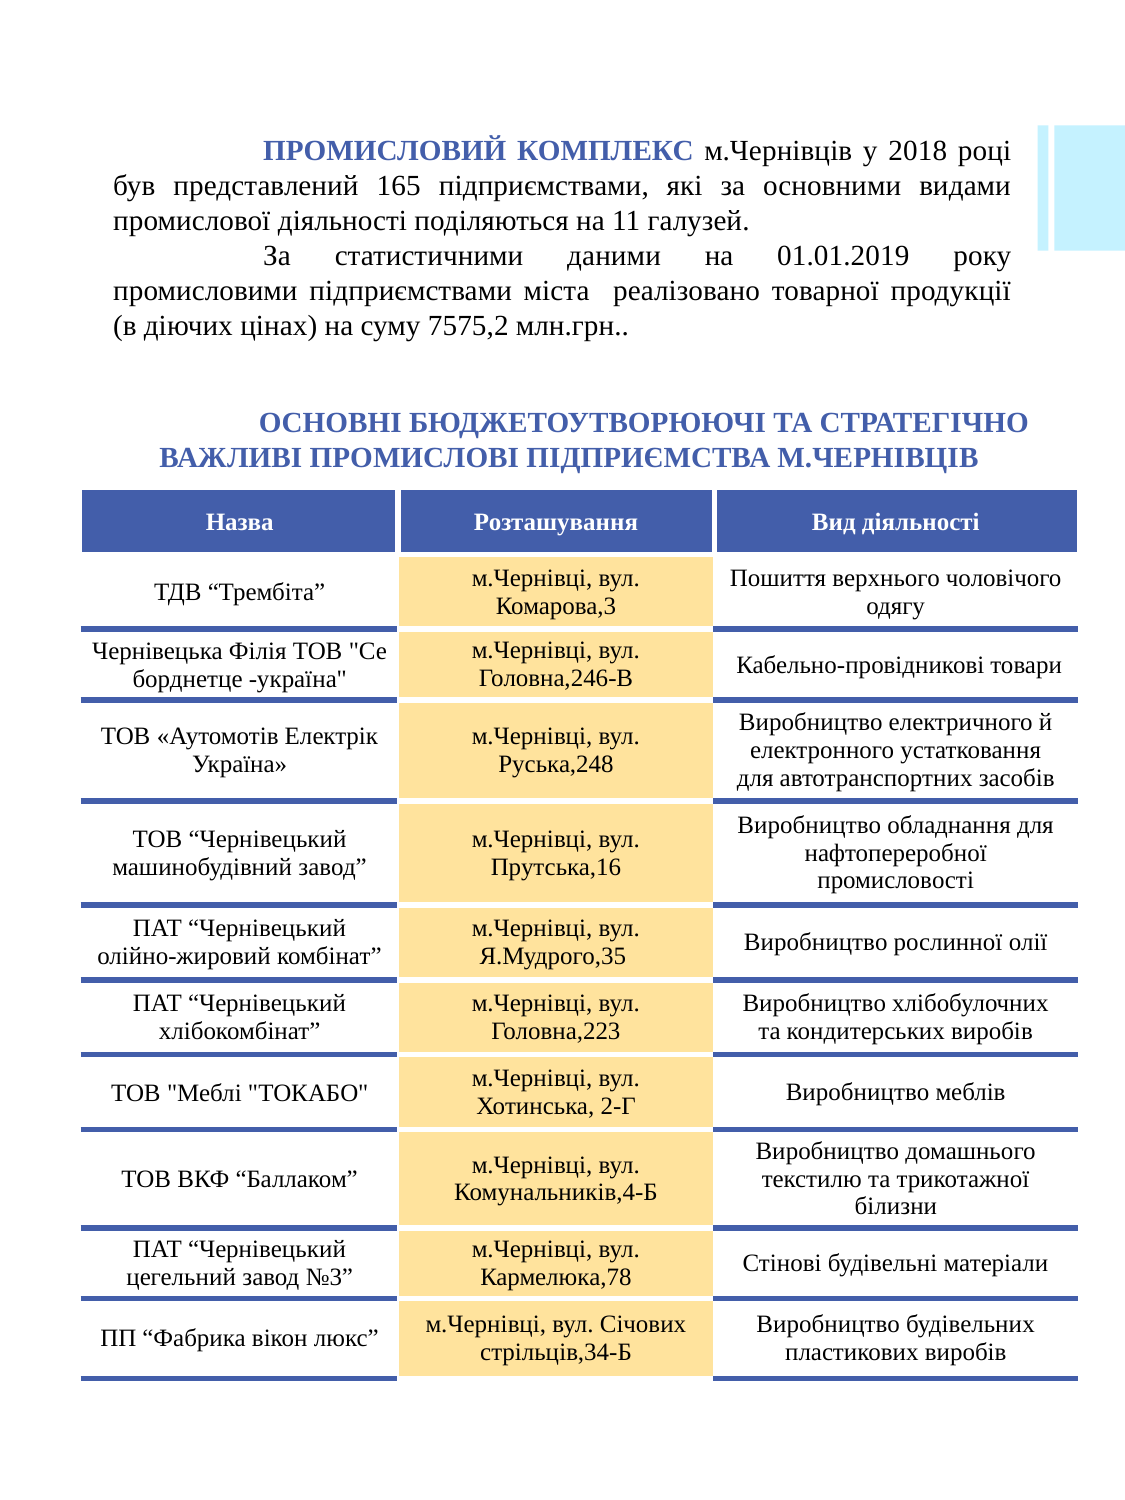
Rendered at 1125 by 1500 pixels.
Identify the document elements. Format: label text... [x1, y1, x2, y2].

text_box ОСНОВНІ БЮДЖЕТОУТВОРЮЮЧІ ТА СТРАТЕГІЧНО ВАЖЛИВІ ПРОМИСЛОВІ ПІДПРИЄМСТВА М.ЧЕРНІВЦІВ [65, 395, 1073, 490]
table_cell Виробництво домашнього текстилю та трикотажної білизни [715, 1132, 1077, 1225]
table_cell Виробництво хлібобулочних та кондитерських виробів [715, 983, 1077, 1052]
table_cell м.Чернівці, вул. Комарова,3 [399, 557, 713, 626]
table_cell ТОВ «Аутомотів Електрік Україна» [82, 703, 397, 798]
table_cell Виробництво обладнання для нафтопереробної промисловості [715, 804, 1077, 902]
table_header Вид діяльності [717, 490, 1077, 552]
table_cell м.Чернівці, вул. Комунальників,4-Б [399, 1132, 713, 1225]
table_cell м.Чернівці, вул. Кармелюка,78 [399, 1231, 713, 1296]
table_cell м.Чернівці, вул. Прутська,16 [399, 804, 713, 902]
table_cell ТОВ “Чернівецький машинобудівний завод” [82, 804, 397, 902]
table_cell м.Чернівці, вул. Головна,223 [399, 983, 713, 1052]
table_cell м.Чернівці, вул. Головна,246-В [399, 632, 713, 697]
table_cell Виробництво меблів [715, 1057, 1077, 1127]
table_cell ПАТ “Чернівецький олійно-жировий комбінат” [82, 908, 397, 977]
table_cell ТОВ ВКФ “Баллаком” [82, 1132, 397, 1225]
table_cell Виробництво будівельних пластикових виробів [715, 1301, 1077, 1376]
table_cell Кабельно-провідникові товари [715, 632, 1077, 697]
table_cell Виробництво електричного й електронного устатковання для автотранспортних засобів [715, 703, 1077, 798]
table_cell Виробництво рослинної олії [715, 908, 1077, 977]
table_cell ПП “Фабрика вікон люкс” [82, 1301, 397, 1376]
table_cell м.Чернівці, вул. Січових стрільців,34-Б [399, 1301, 713, 1376]
table_header Назва [82, 490, 395, 552]
table_cell Чернiвецька Фiлiя ТОВ "Се борднетце -україна" [82, 632, 397, 697]
table_cell м.Чернівці, вул. Хотинська, 2-Г [399, 1057, 713, 1127]
text_box ПРОМИСЛОВИЙ КОМПЛЕКС м.Чернівців у 2018 році був представлений 165 підприємствами, які за основними видами промислової діяльності поділяються на 11 галузей. За статистичними даними на 01.01.2019 року промисловими підприємствами міста реалізовано товарної продукції (в діючих цінах) на суму 7575,2 млн.грн.. [98, 123, 1027, 395]
table_cell ТДВ “Трембіта” [82, 557, 397, 626]
table_cell ПАТ “Чернівецький цегельний завод №3” [82, 1231, 397, 1296]
table_header Розташування [401, 490, 712, 552]
table_cell ТОВ "Меблi "ТОКАБО" [82, 1057, 397, 1127]
table_cell Стінові будівельні матеріали [715, 1231, 1077, 1296]
table_cell ПАТ “Чернівецький хлібокомбінат” [82, 983, 397, 1052]
table_cell м.Чернівці, вул. Руська,248 [399, 703, 713, 798]
table_cell Пошиття верхнього чоловічого одягу [715, 557, 1077, 626]
table_cell м.Чернівці, вул. Я.Мудрого,35 [399, 908, 713, 977]
